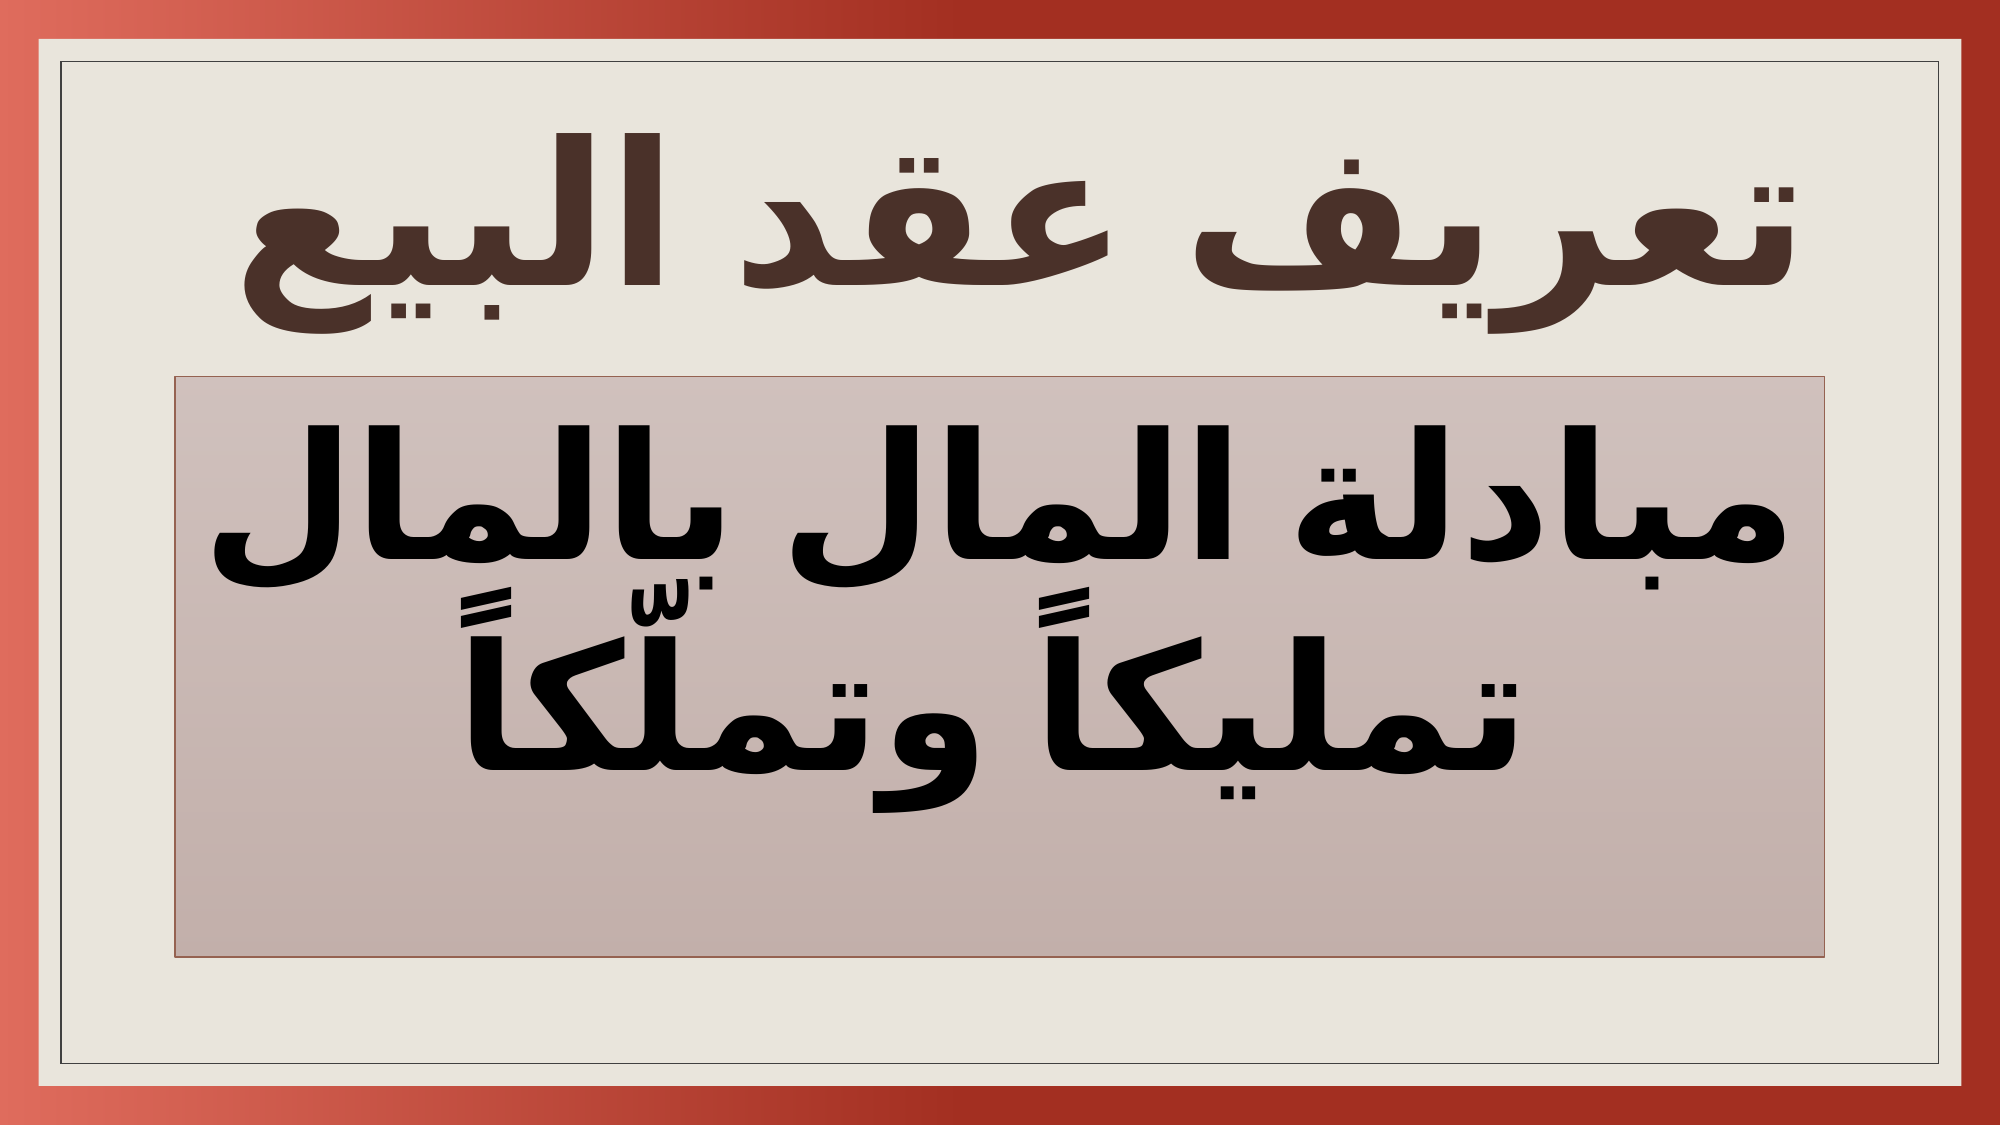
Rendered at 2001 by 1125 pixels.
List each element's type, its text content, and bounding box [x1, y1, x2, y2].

title تعريف عقد البيع [174, 92, 1825, 349]
list مبادلة المال بالمال تمليكاً وتملّكاً [174, 376, 1825, 958]
